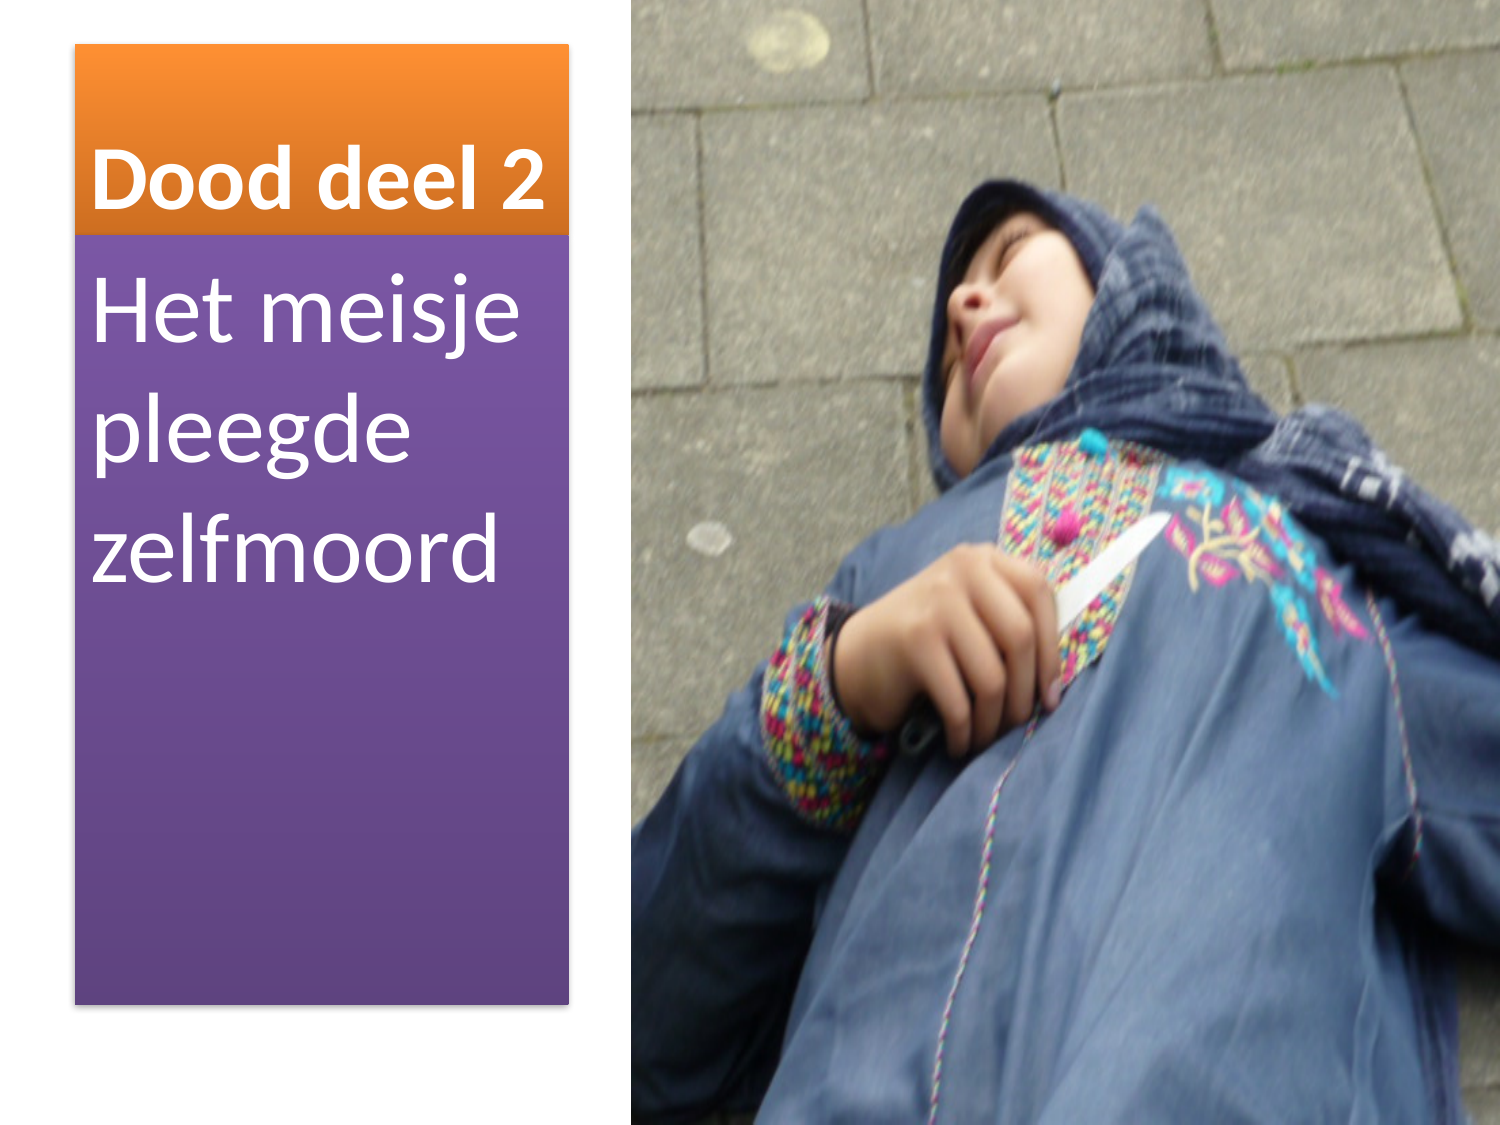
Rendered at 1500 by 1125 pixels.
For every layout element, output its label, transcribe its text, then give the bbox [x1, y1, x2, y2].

list Het meisje pleegde zelfmoord [75, 235, 569, 1005]
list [631, 0, 1500, 1125]
title Dood deel 2 [75, 44, 569, 234]
